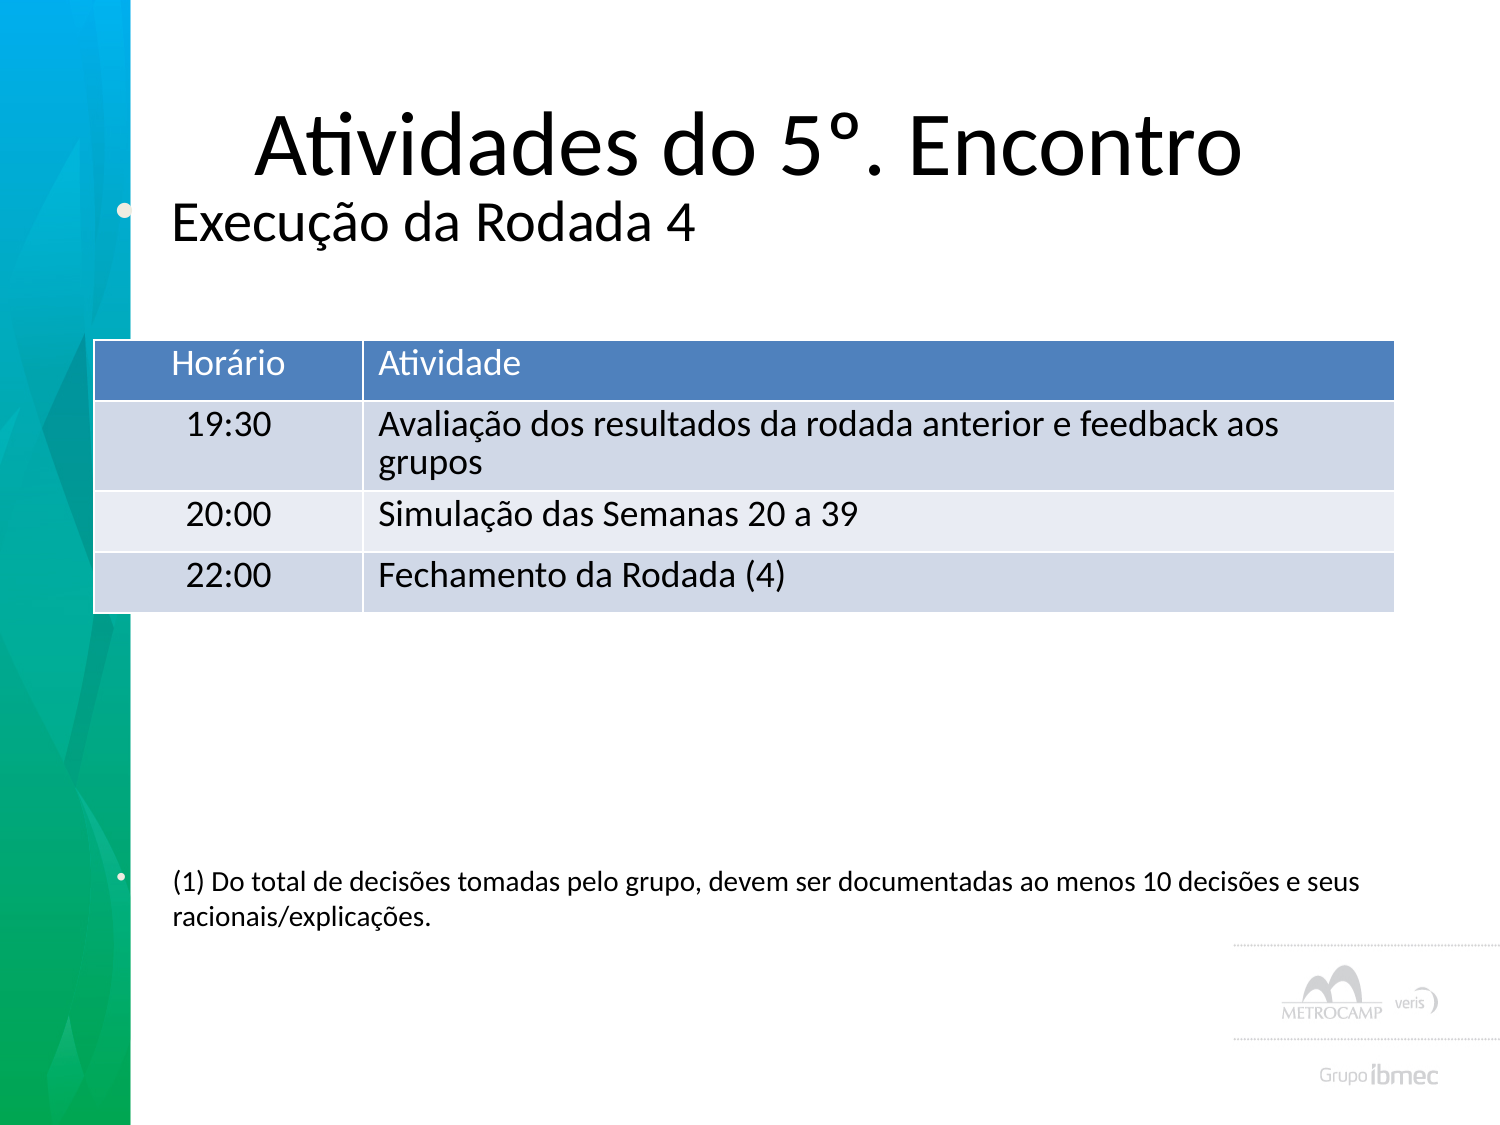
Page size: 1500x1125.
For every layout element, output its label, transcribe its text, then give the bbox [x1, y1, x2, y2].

table_cell Simulação das Semanas 20 a 39 [364, 492, 1394, 551]
text_box Execução da Rodada 4 [99, 175, 1475, 282]
table_header Atividade [364, 341, 1394, 400]
table_cell Avaliação dos resultados da rodada anterior e feedback aos grupos [364, 402, 1394, 490]
table_cell 20:00 [95, 492, 362, 551]
table_header Horário [95, 341, 362, 400]
table_cell 19:30 [95, 402, 362, 490]
text_box (1) Do total de decisões tomadas pelo grupo, devem ser documentadas ao menos 10 decisões e seus racionais/explicações. [101, 855, 1477, 961]
picture [0, 0, 1500, 1125]
table_cell Fechamento da Rodada (4) [364, 553, 1394, 612]
table_cell 22:00 [95, 553, 362, 612]
title Atividades do 5º. Encontro [75, 45, 1425, 233]
